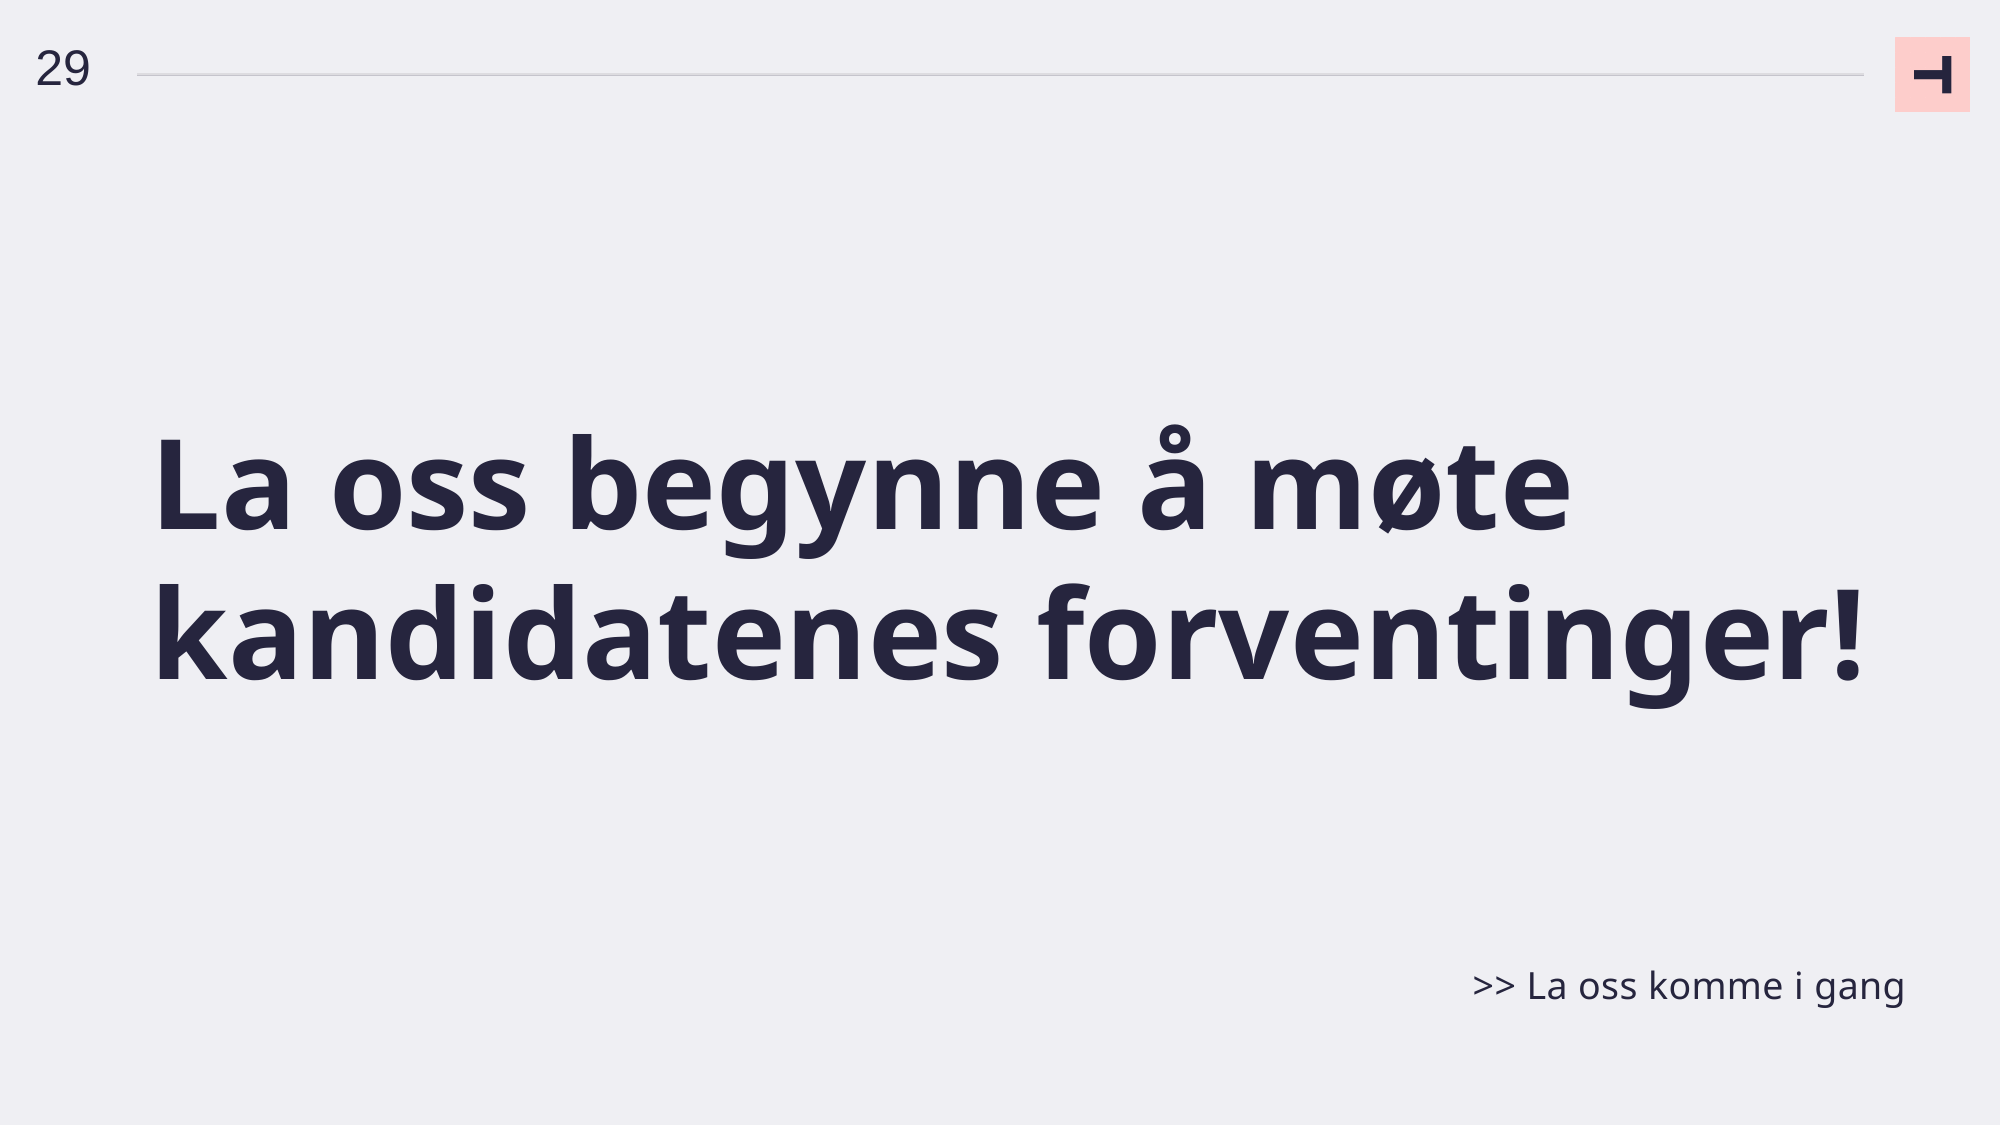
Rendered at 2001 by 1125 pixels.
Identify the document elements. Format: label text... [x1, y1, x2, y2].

slide_number 29 [35, 35, 138, 96]
text_box La oss begynne å møte kandidatenes forventinger! [150, 487, 1964, 621]
picture [1895, 37, 1970, 112]
text_box >> La oss komme i gang [1472, 948, 2000, 1008]
